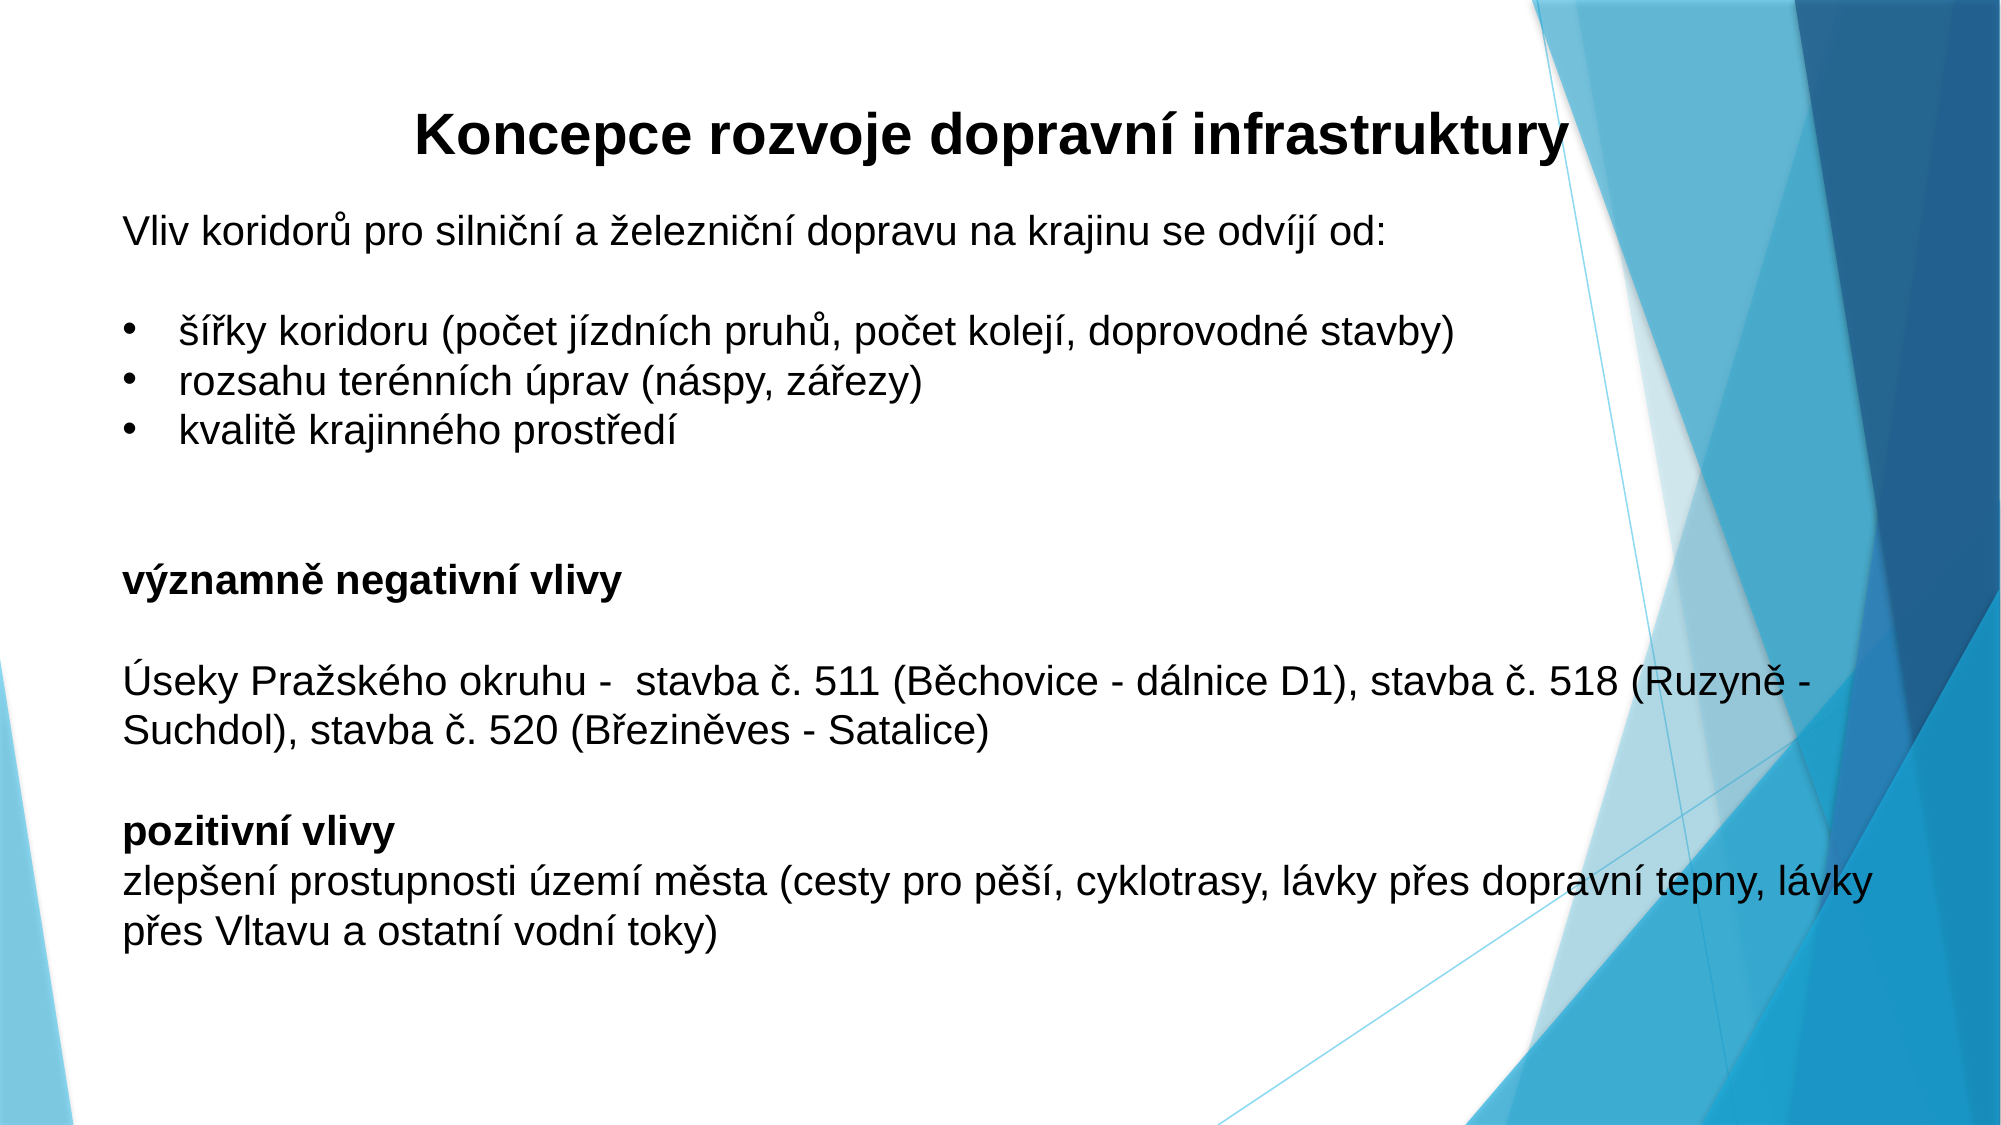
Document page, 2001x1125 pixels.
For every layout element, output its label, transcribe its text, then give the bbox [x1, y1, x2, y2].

text_box Koncepce rozvoje dopravní infrastruktury [119, 88, 1867, 174]
text_box Vliv koridorů pro silniční a železniční dopravu na krajinu se odvíjí od: šířky koridoru (počet jízdních pruhů, počet kolejí, doprovodné stavby) rozsahu terénních úprav (náspy, zářezy) kvalitě krajinného prostředí významně negativní vlivy Úseky Pražského okruhu - stavba č. 511 (Běchovice - dálnice D1), stavba č. 518 (Ruzyně - Suchdol), stavba č. 520 (Březiněves - Satalice) pozitivní vlivy zlepšení prostupnosti území města (cesty pro pěší, cyklotrasy, lávky přes dopravní tepny, lávky přes Vltavu a ostatní vodní toky) [107, 195, 1913, 1125]
